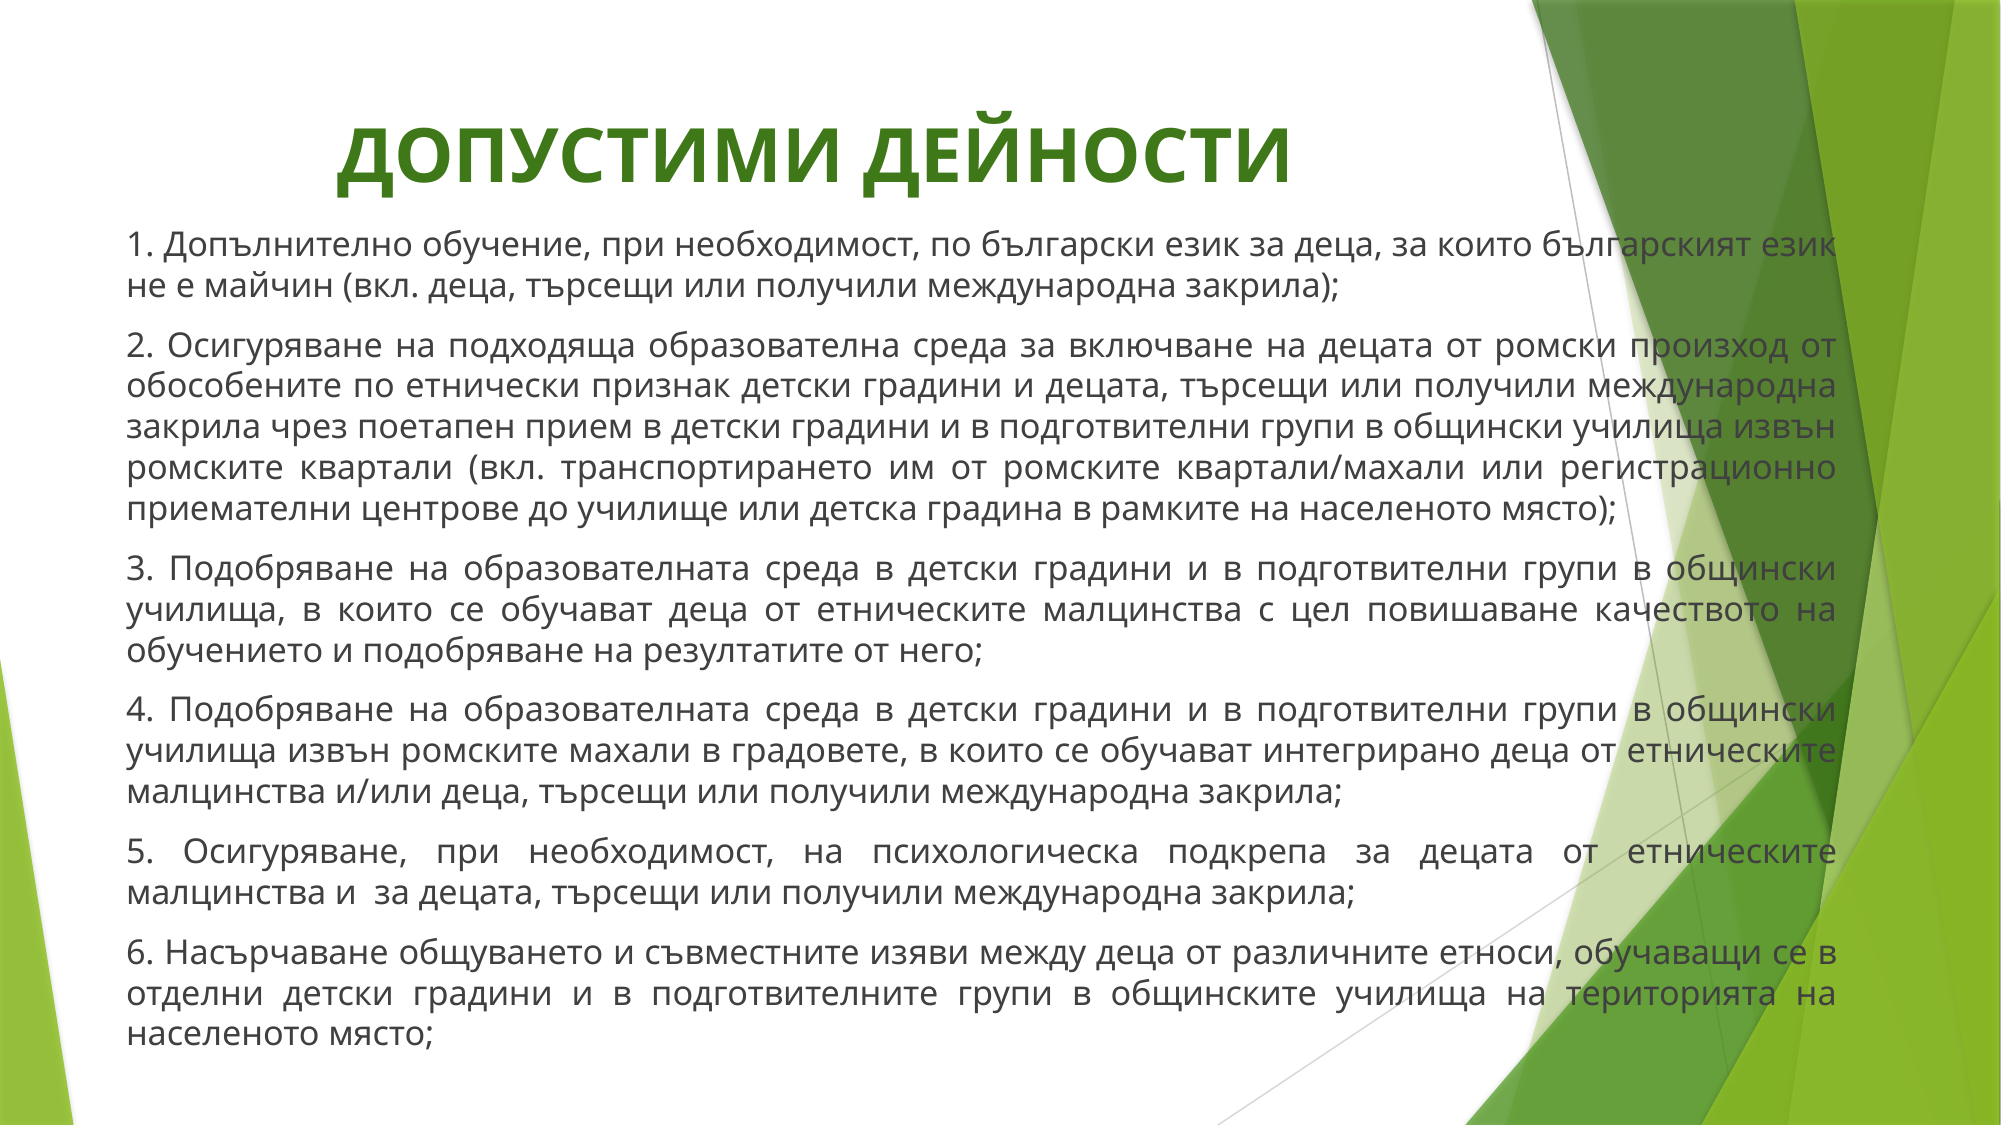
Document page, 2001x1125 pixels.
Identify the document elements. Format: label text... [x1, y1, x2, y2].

title ДОПУСТИМИ ДЕЙНОСТИ [111, 99, 1522, 214]
list 1. Допълнително обучение, при необходимост, по български език за деца, за които българският език не е майчин (вкл. деца, търсещи или получили международна закрила); 2. Осигуряване на подходяща образователна среда за включване на децата от ромски произход от обособените по етнически признак детски градини и децата, търсещи или получили международна закрила чрез поетапен прием в детски градини и в подготвителни групи в общински училища извън ромските квартали (вкл. транспортирането им от ромските квартали/махали или регистрационно приемателни центрове до училище или детска градина в рамките на населеното място); 3. Подобряване на образователната среда в детски градини и в подготвителни групи в общински училища, в които се обучават деца от етническите малцинства с цел повишаване качеството на обучението и подобряване на резултатите от него; 4. Подобряване на образователната среда в детски градини и в подготвителни групи в общински училища извън ромските махали в градовете, в които се обучават интегрирано деца от етническите малцинства и/или деца, търсещи или получили международна закрила; 5. Осигуряване, при необходимост, на психологическа подкрепа за децата от етническите малцинства и за децата, търсещи или получили международна закрила; 6. Насърчаване общуването и съвместните изяви между деца от различните етноси, обучаващи се в отделни детски градини и в подготвителните групи в общинските училища на територията на населеното място; [111, 214, 1852, 1087]
